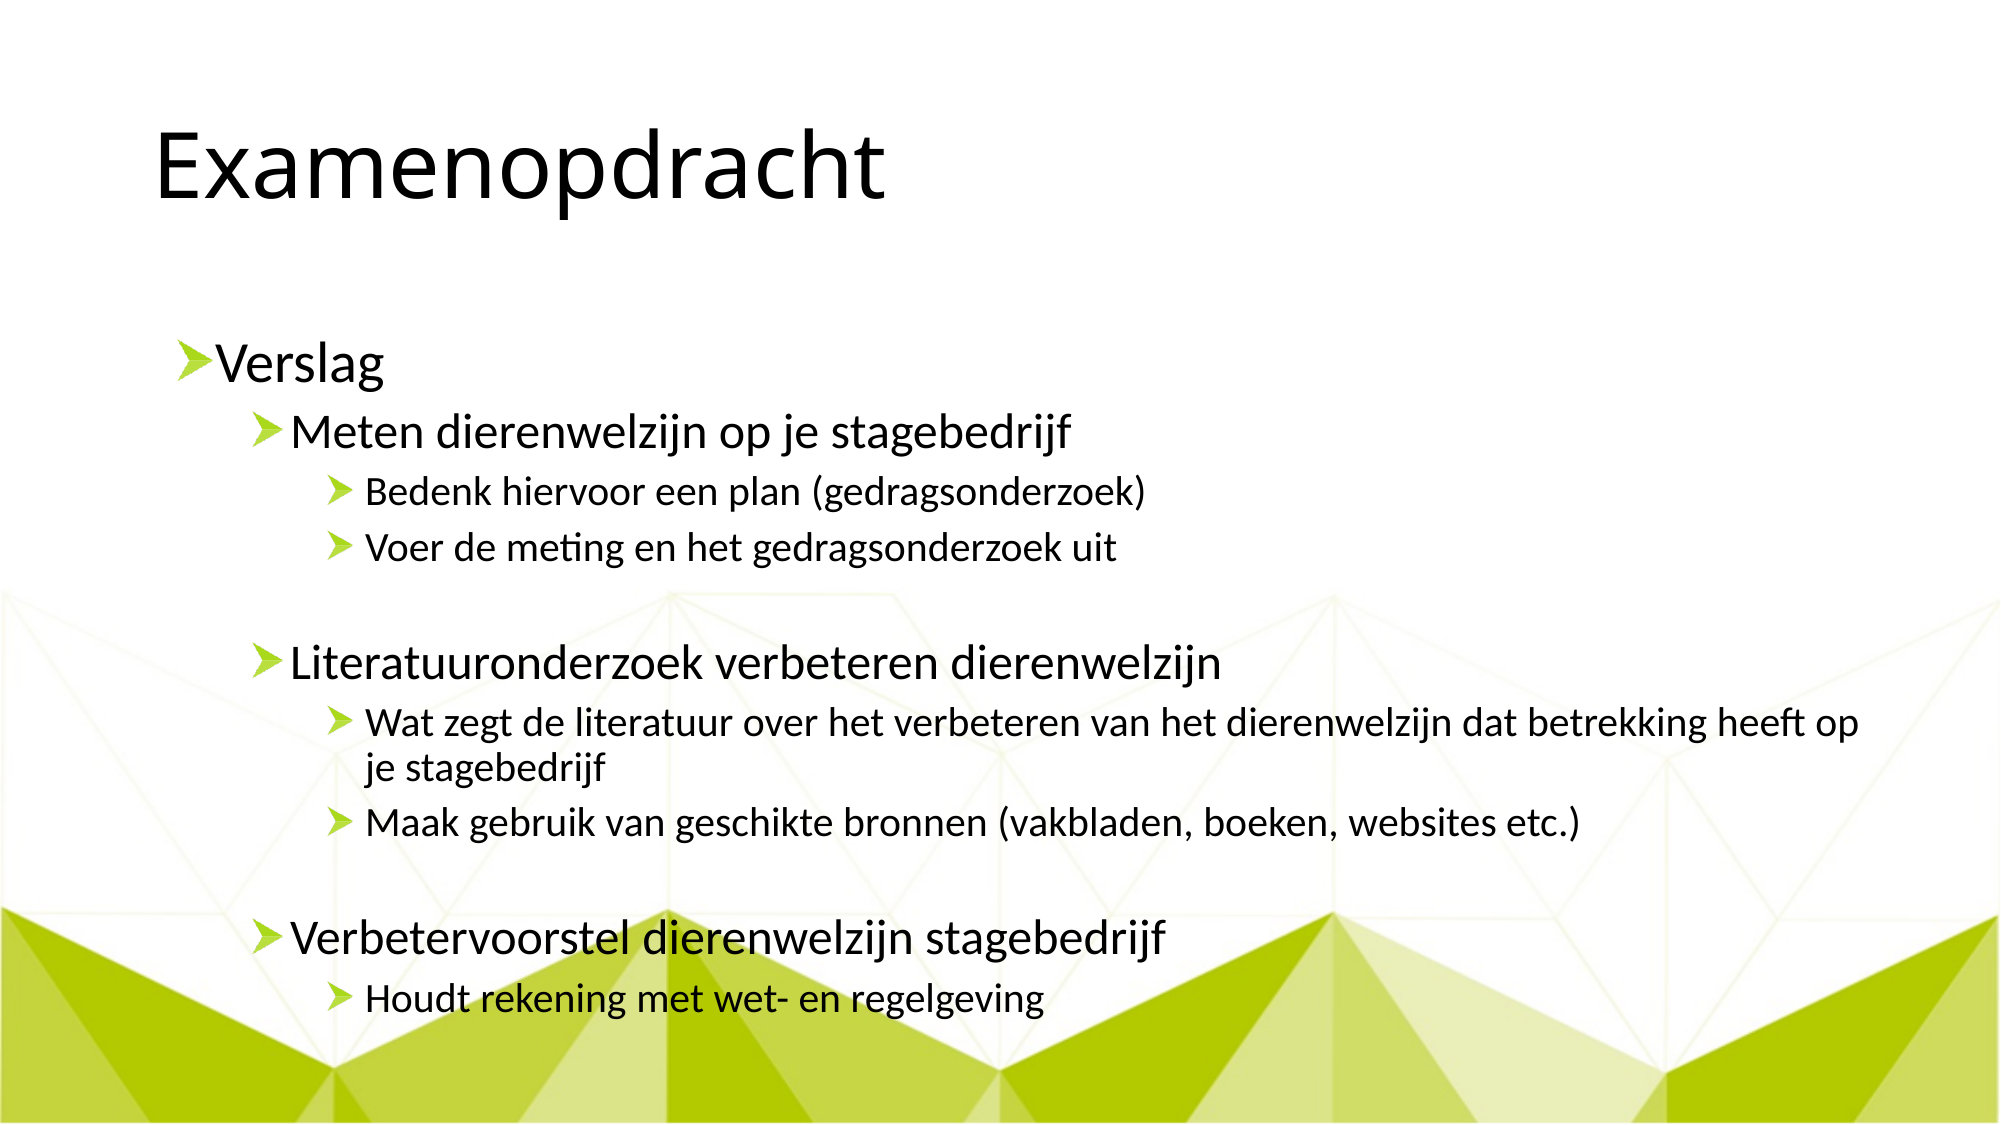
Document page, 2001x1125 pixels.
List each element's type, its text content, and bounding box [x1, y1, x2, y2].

text_box Verslag Meten dierenwelzijn op je stagebedrijf Bedenk hiervoor een plan (gedragsonderzoek) Voer de meting en het gedragsonderzoek uit Literatuuronderzoek verbeteren dierenwelzijn Wat zegt de literatuur over het verbeteren van het dierenwelzijn dat betrekking heeft op je stagebedrijf Maak gebruik van geschikte bronnen (vakbladen, boeken, websites etc.) Verbetervoorstel dierenwelzijn stagebedrijf Houdt rekening met wet- en regelgeving [162, 324, 1888, 1039]
title Examenopdracht [137, 59, 1863, 278]
picture [0, 0, 2001, 1125]
